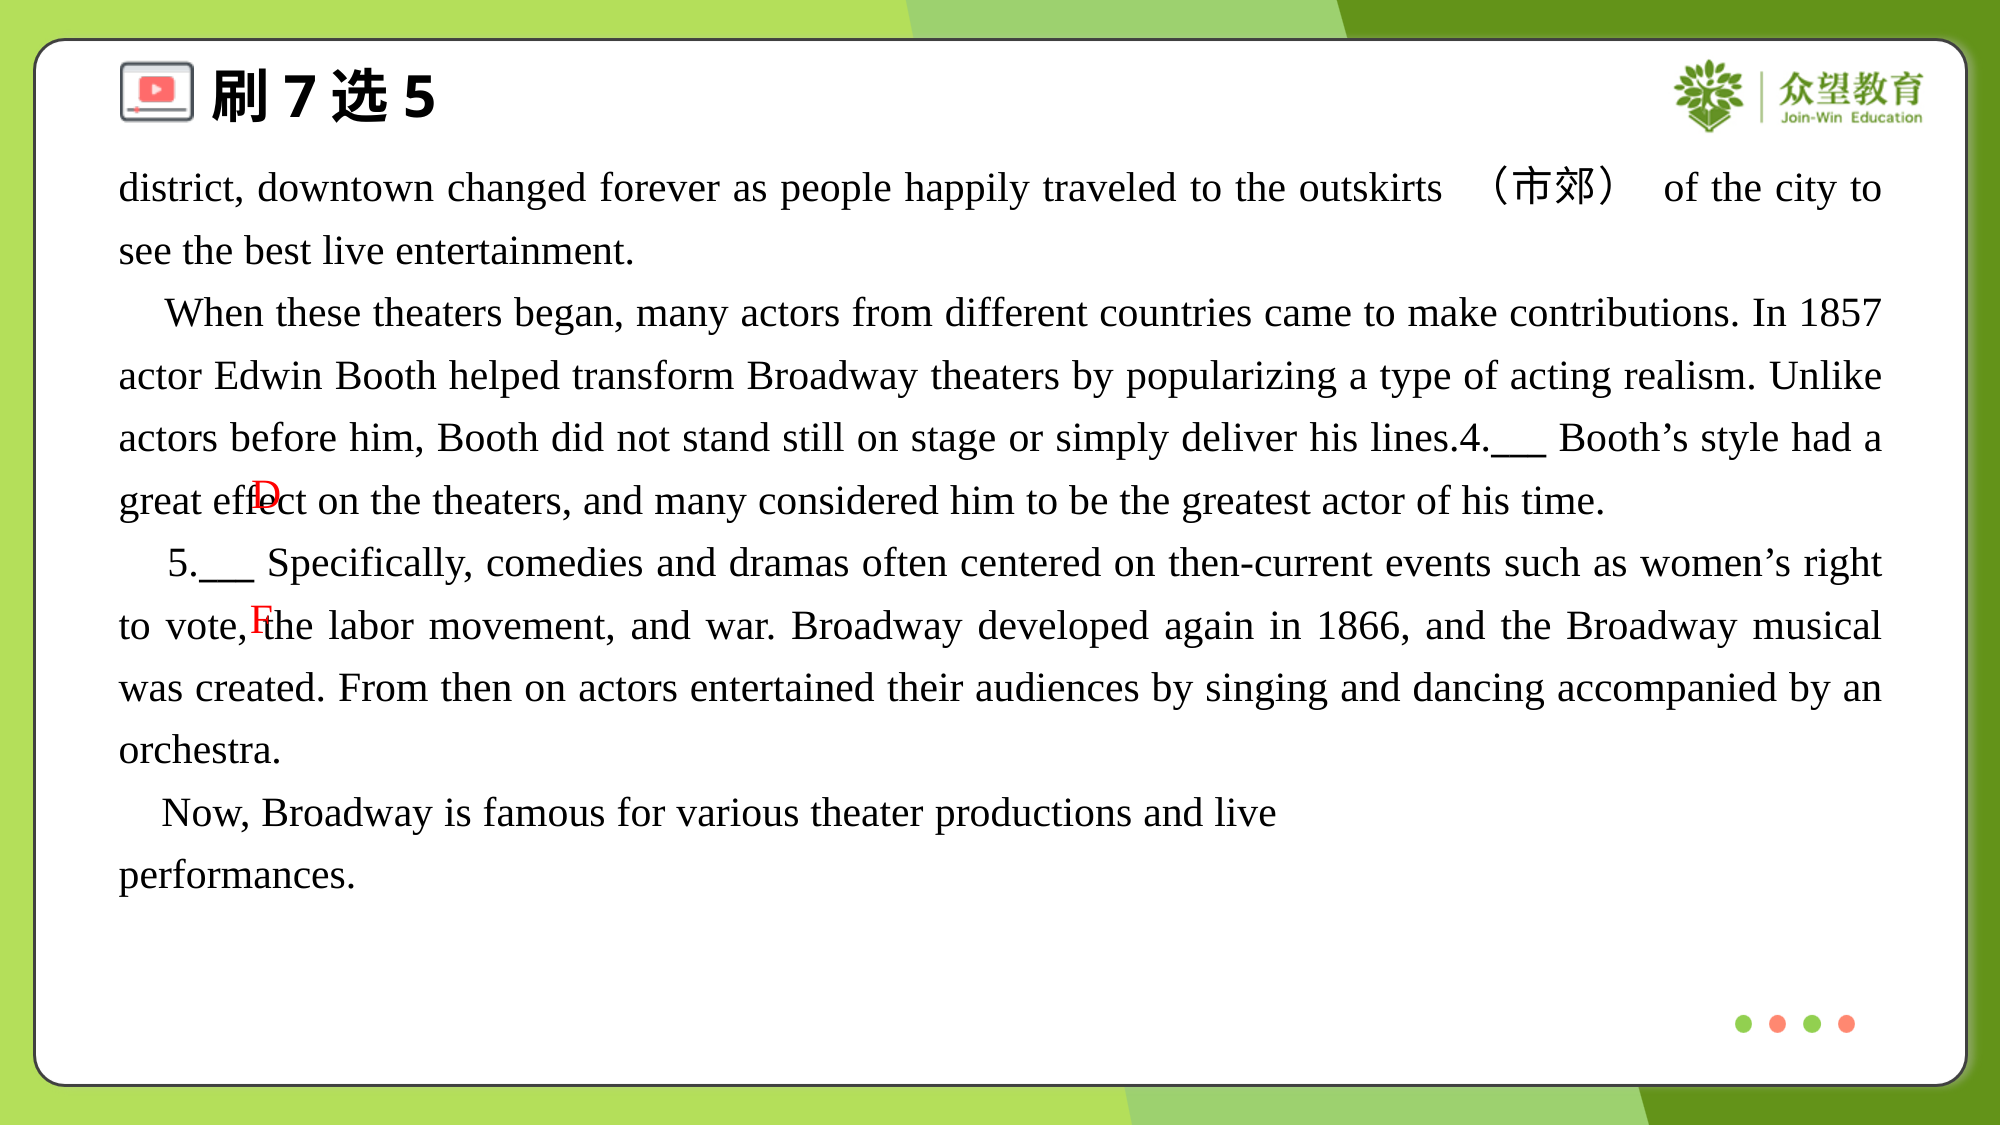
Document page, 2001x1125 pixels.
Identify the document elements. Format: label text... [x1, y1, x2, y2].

text_box district, downtown changed forever as people happily traveled to the outskirts （市郊） of the city to see the best live entertainment. When these theaters began, many actors from different countries came to make contributions. In 1857 actor Edwin Booth helped transform Broadway theaters by popularizing a type of acting realism. Unlike actors before him, Booth did not stand still on stage or simply deliver his lines.4.___ Booth’s style had a great effect on the theaters, and many considered him to be the greatest actor of his time. 5.___ Specifically, comedies and dramas often centered on then-current events such as women’s right to vote, the labor movement, and war. Broadway developed again in 1866, and the Broadway musical was created. From then on actors entertained their audiences by singing and dancing accompanied by an orchestra. Now, Broadway is famous for various theater productions and live performances.#2.6 [118, 147, 1883, 892]
text_box D [246, 453, 286, 512]
text_box F [245, 578, 278, 637]
picture [0, 0, 2000, 1125]
